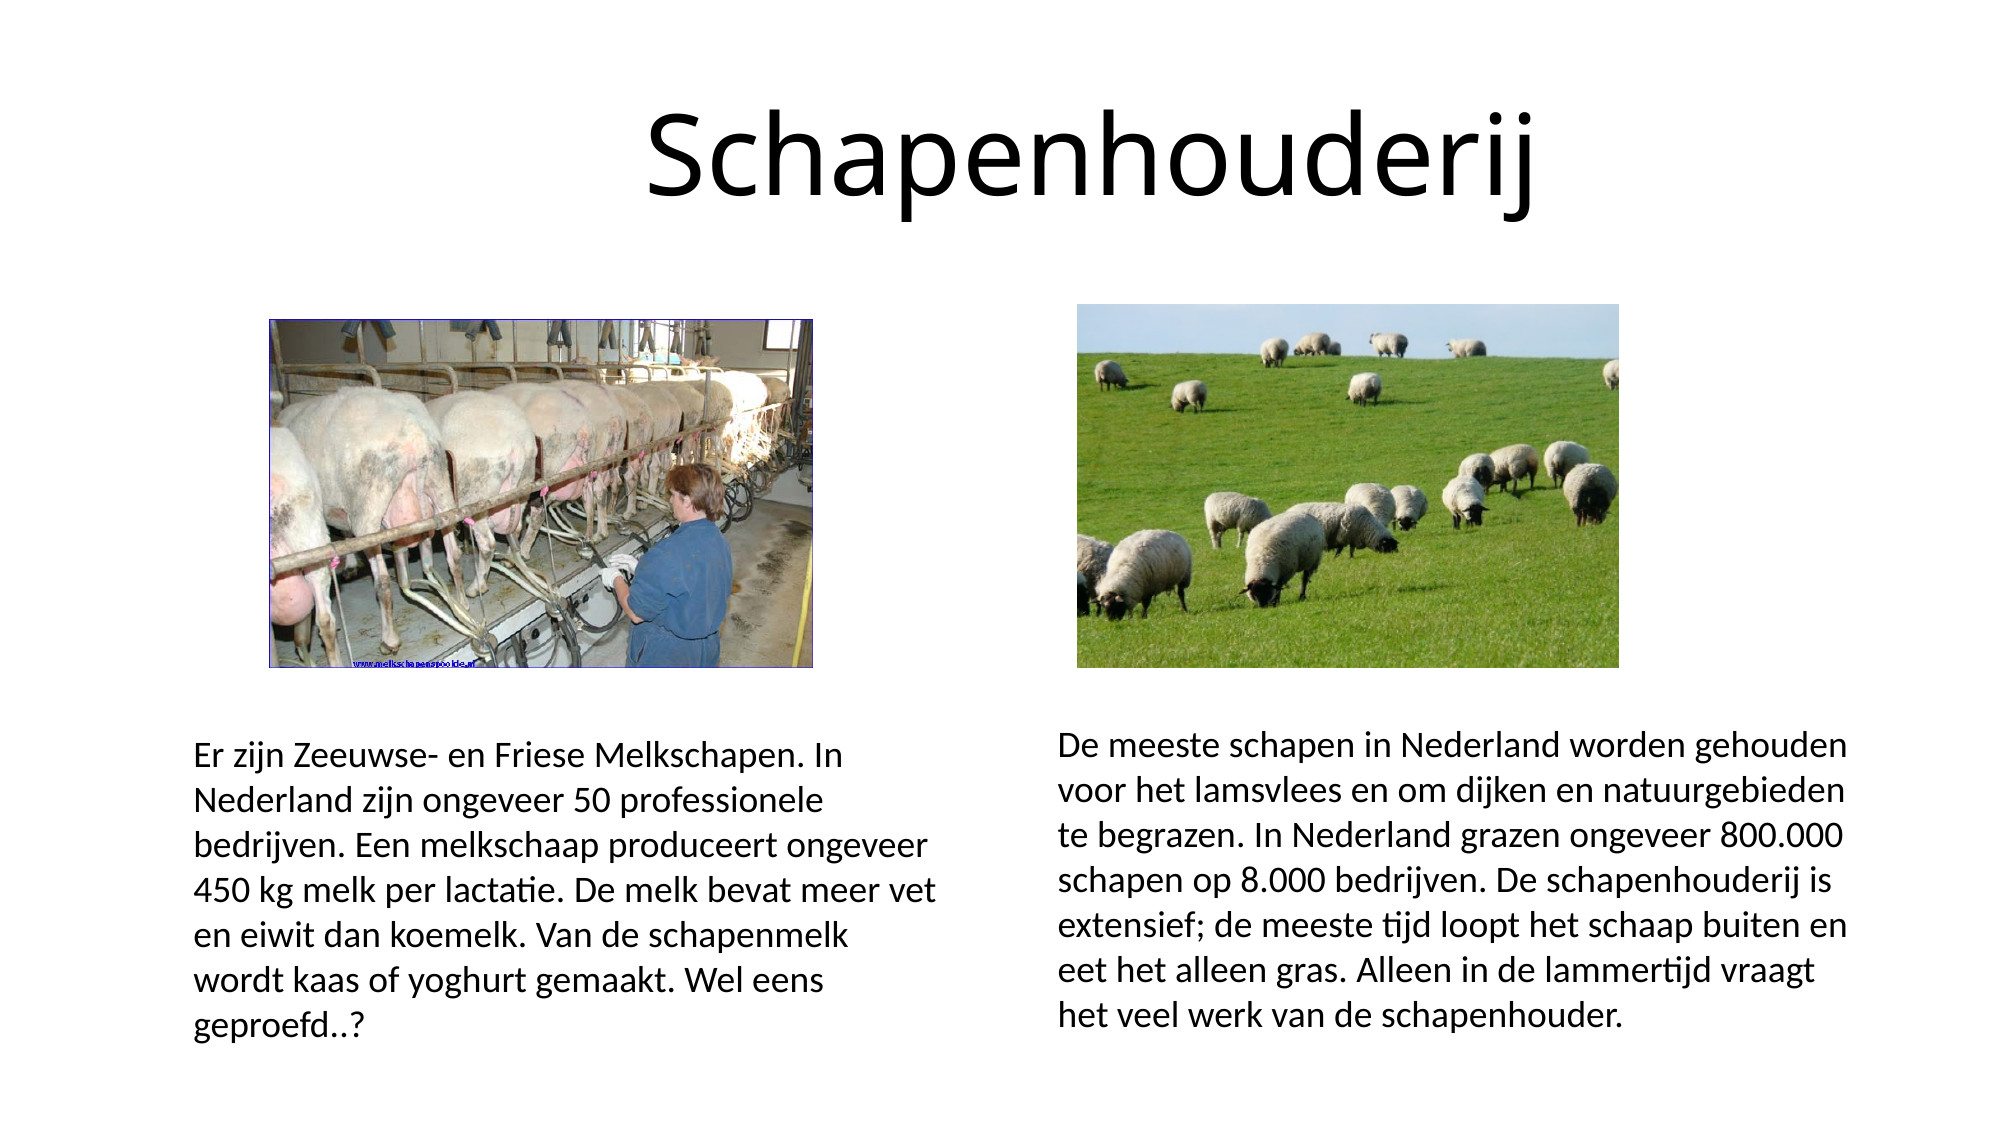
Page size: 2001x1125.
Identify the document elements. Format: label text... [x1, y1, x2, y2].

text_box De meeste schapen in Nederland worden gehouden voor het lamsvlees en om dijken en natuurgebieden te begrazen. In Nederland grazen ongeveer 800.000 schapen op 8.000 bedrijven. De schapenhouderij is extensief; de meeste tijd loopt het schaap buiten en eet het alleen gras. Alleen in de lammertijd vraagt het veel werk van de schapenhouder. [1042, 712, 1889, 1043]
text_box Er zijn Zeeuwse- en Friese Melkschapen. In Nederland zijn ongeveer 50 professionele bedrijven. Een melkschaap produceert ongeveer 450 kg melk per lactatie. De melk bevat meer vet en eiwit dan koemelk. Van de schapenmelk wordt kaas of yoghurt gemaakt. Wel eens geproefd..? [178, 722, 963, 1053]
picture [269, 318, 813, 668]
picture [1077, 304, 1619, 668]
text_box Schapenhouderij [630, 75, 1913, 226]
